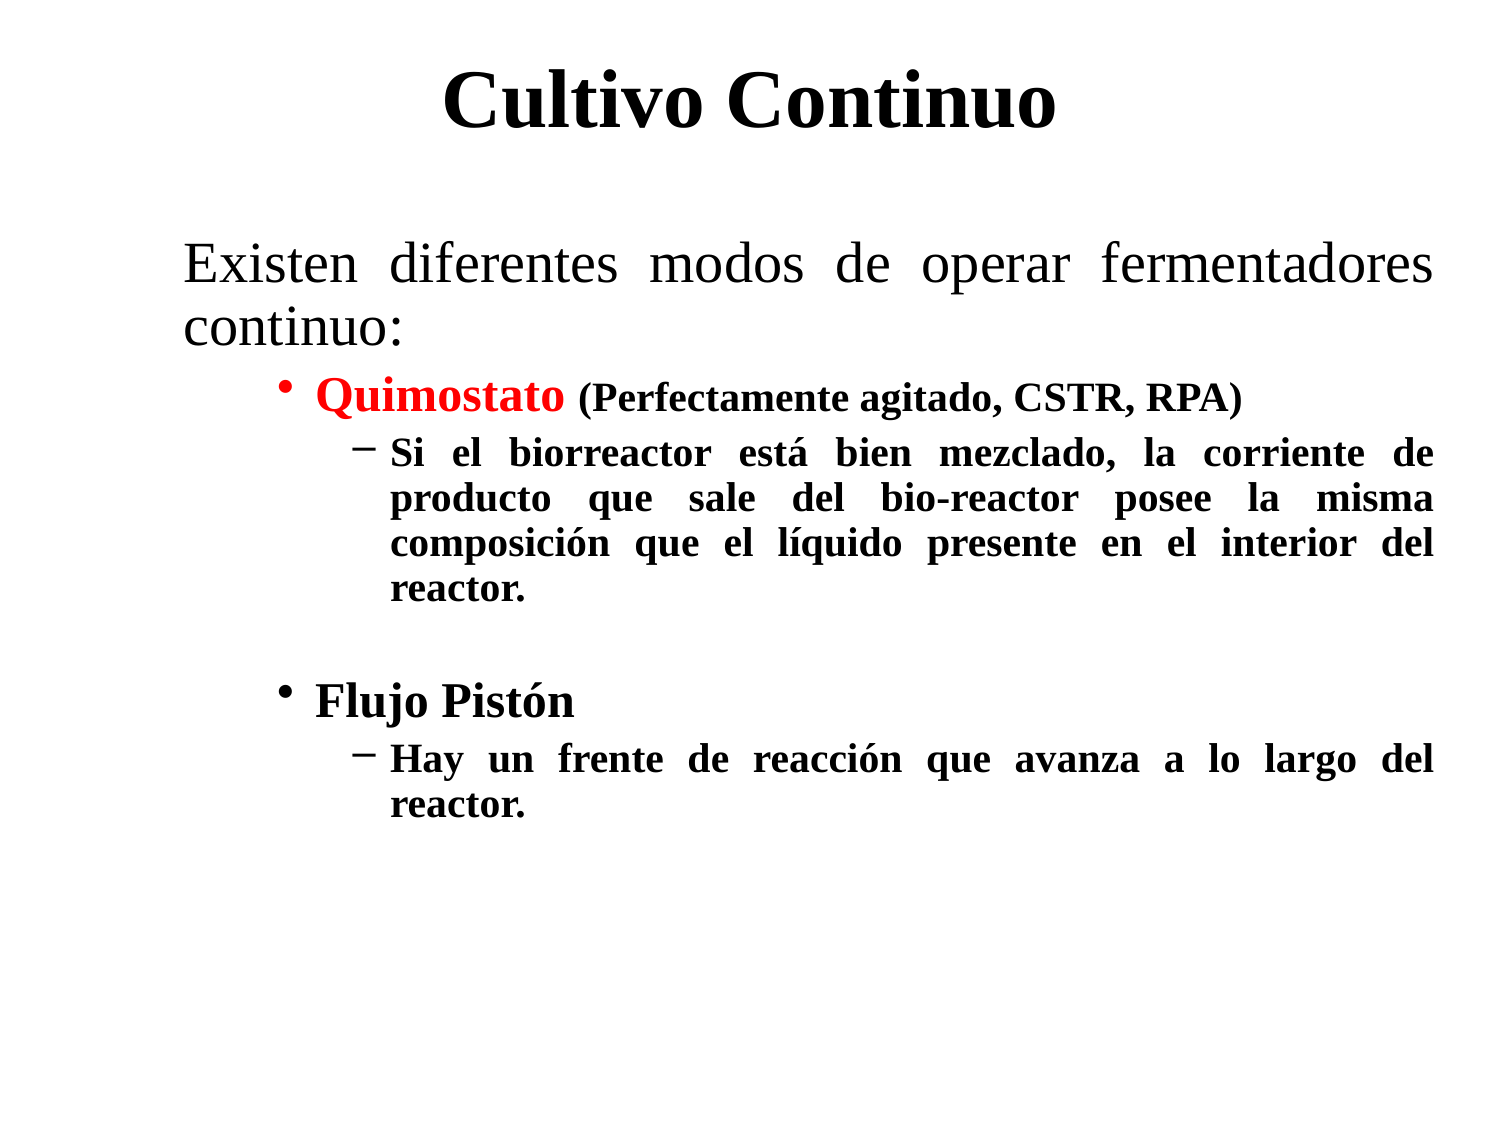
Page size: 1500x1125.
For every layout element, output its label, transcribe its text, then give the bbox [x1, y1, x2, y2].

title Cultivo Continuo [112, 0, 1388, 188]
list Existen diferentes modos de operar fermentadores continuo: Quimostato (Perfectamente agitado, CSTR, RPA) Si el biorreactor está bien mezclado, la corriente de producto que sale del bio-reactor posee la misma composición que el líquido presente en el interior del reactor. Flujo Pistón Hay un frente de reacción que avanza a lo largo del reactor. [112, 224, 1451, 901]
